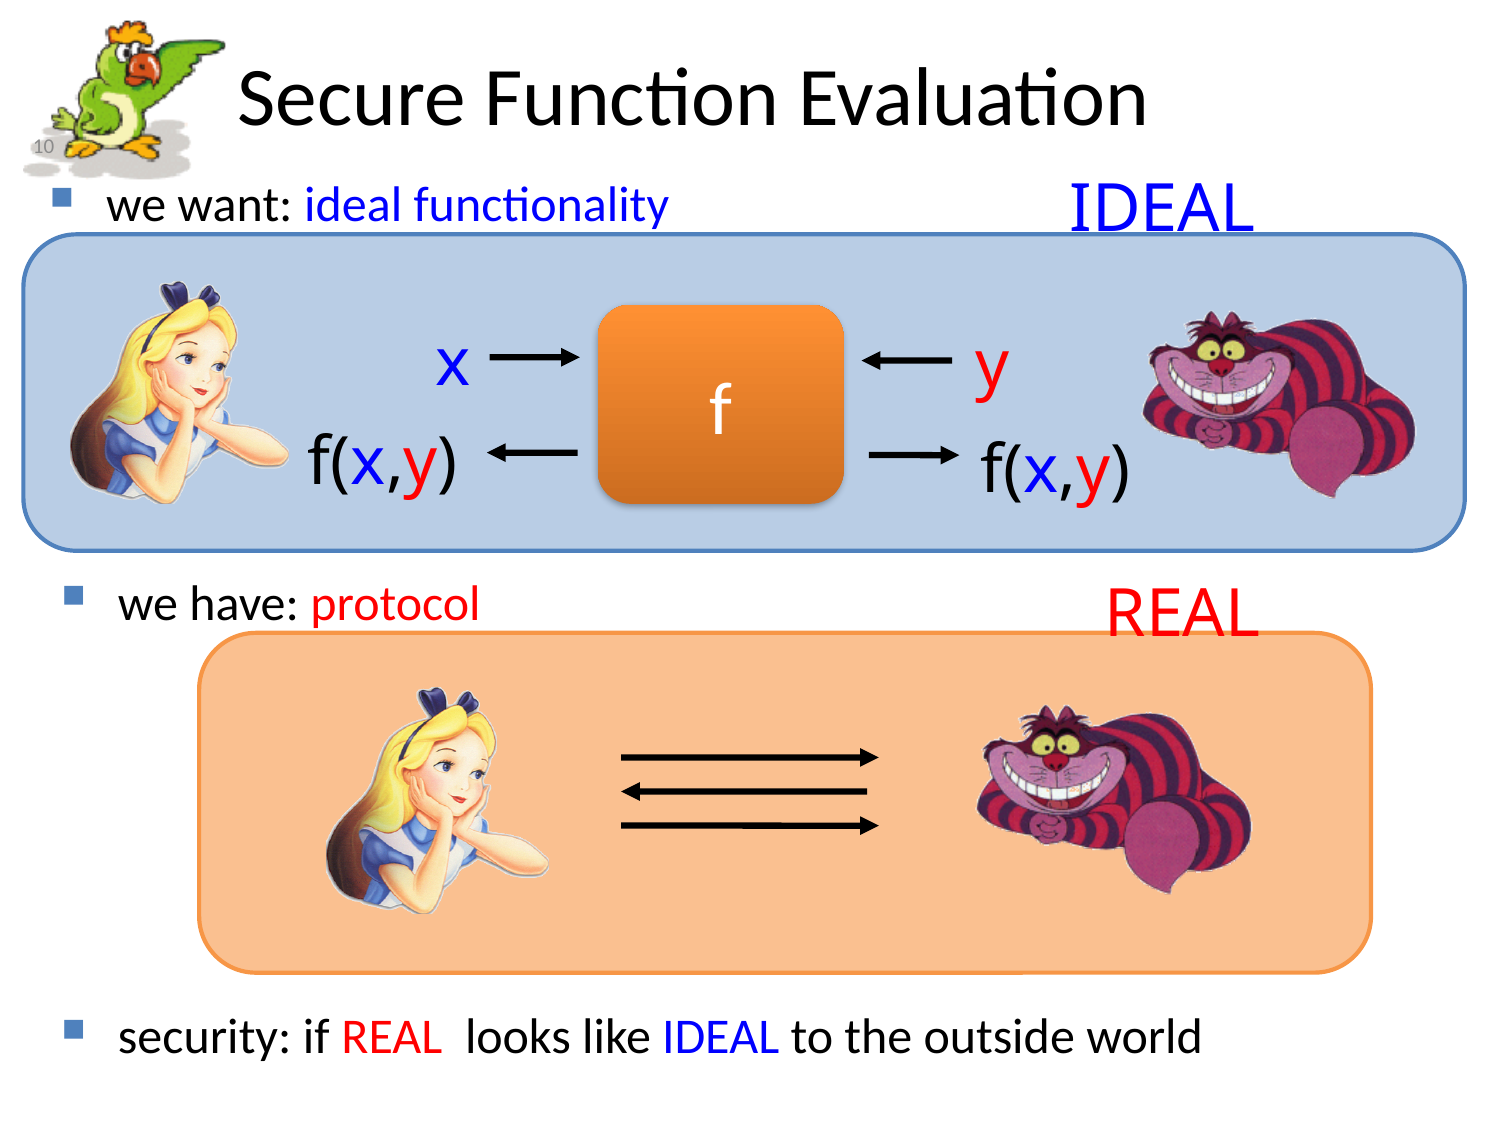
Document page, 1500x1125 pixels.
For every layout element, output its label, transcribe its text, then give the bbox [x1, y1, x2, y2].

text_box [861, 313, 1051, 392]
title Secure Function Evaluation [222, 35, 1372, 176]
picture [325, 686, 549, 915]
text_box we have: protocol [46, 562, 715, 645]
text_box [621, 751, 879, 764]
picture [70, 280, 289, 505]
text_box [294, 409, 578, 488]
text_box [197, 630, 1374, 975]
text_box IDEAL [1054, 176, 1278, 235]
text_box [621, 819, 879, 832]
picture [970, 698, 1255, 901]
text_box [420, 311, 581, 390]
text_box we want: ideal functionality [35, 164, 985, 247]
text_box security: if REAL looks like IDEAL to the outside world [46, 996, 1454, 1102]
text_box f [597, 304, 844, 504]
text_box [21, 232, 1467, 553]
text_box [868, 417, 1255, 496]
picture [1136, 304, 1418, 505]
picture [23, 0, 226, 200]
text_box REAL [1089, 562, 1313, 640]
text_box [621, 785, 868, 798]
